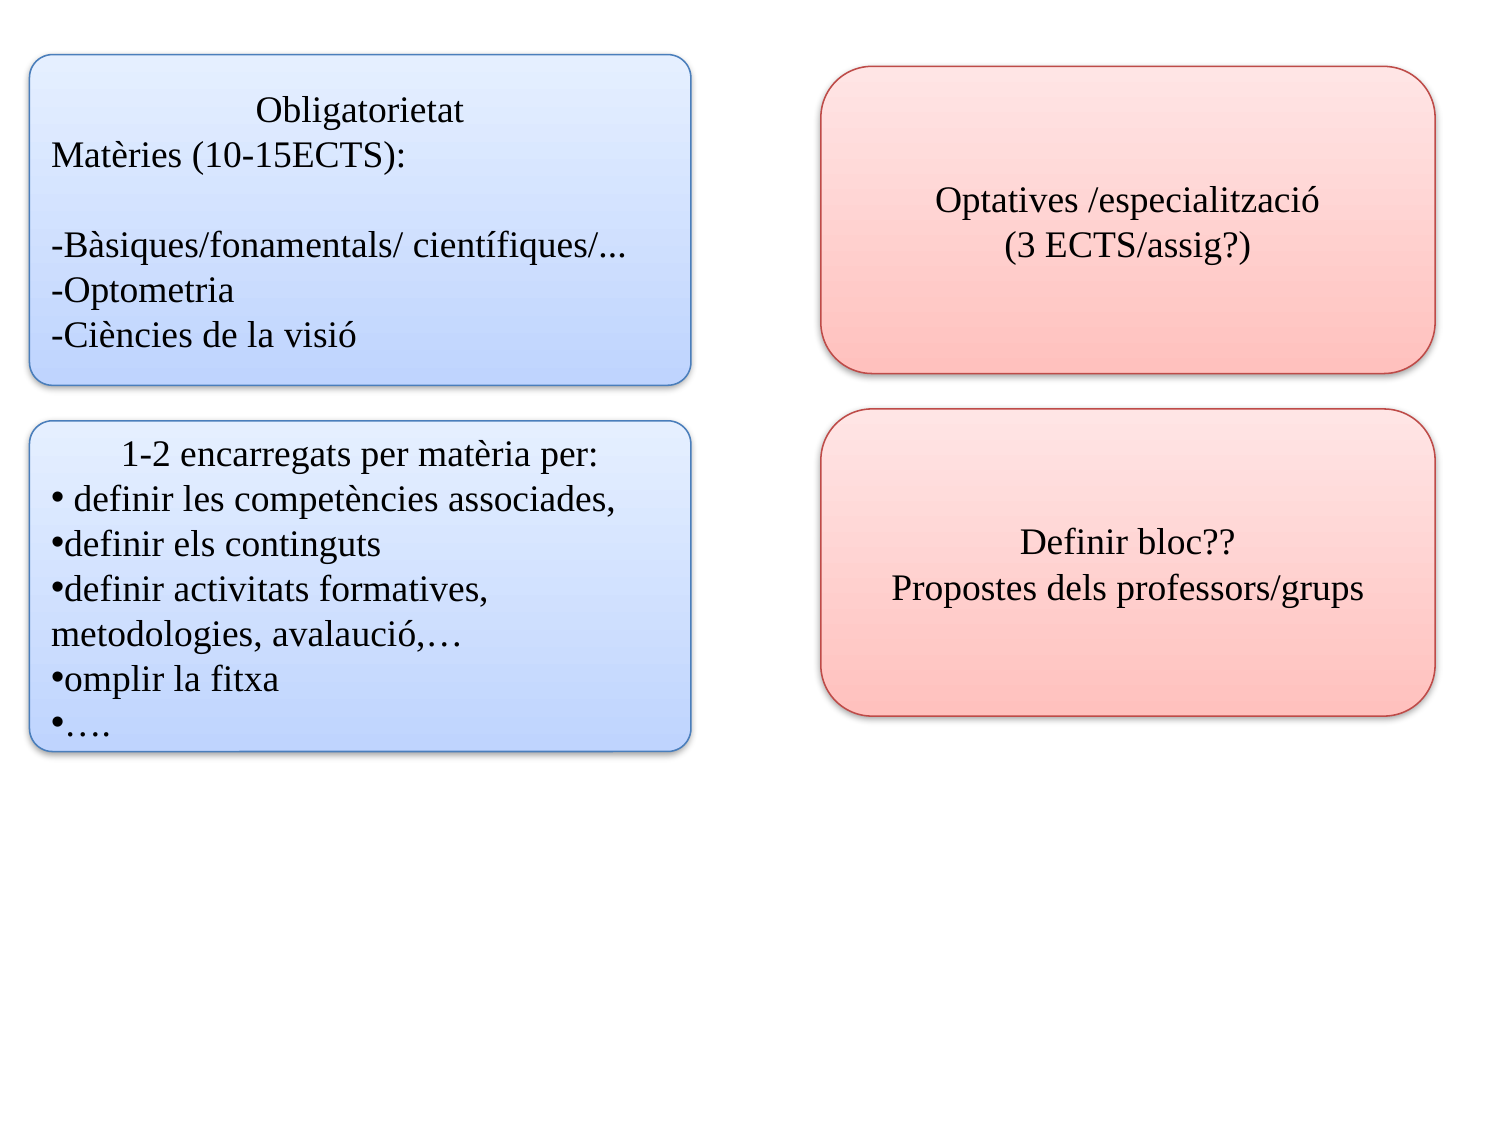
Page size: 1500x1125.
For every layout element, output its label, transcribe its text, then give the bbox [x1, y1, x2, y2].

text_box 1-2 encarregats per matèria per: definir les competències associades, definir els continguts definir activitats formatives, metodologies, avalaució,… omplir la fitxa …. [28, 420, 692, 753]
text_box Definir bloc?? Propostes dels professors/grups [820, 408, 1436, 717]
text_box Optatives /especialització (3 ECTS/assig?) [820, 65, 1436, 375]
text_box Obligatorietat Matèries (10-15ECTS): -Bàsiques/fonamentals/ científiques/... -Optometria -Ciències de la visió [28, 53, 692, 387]
